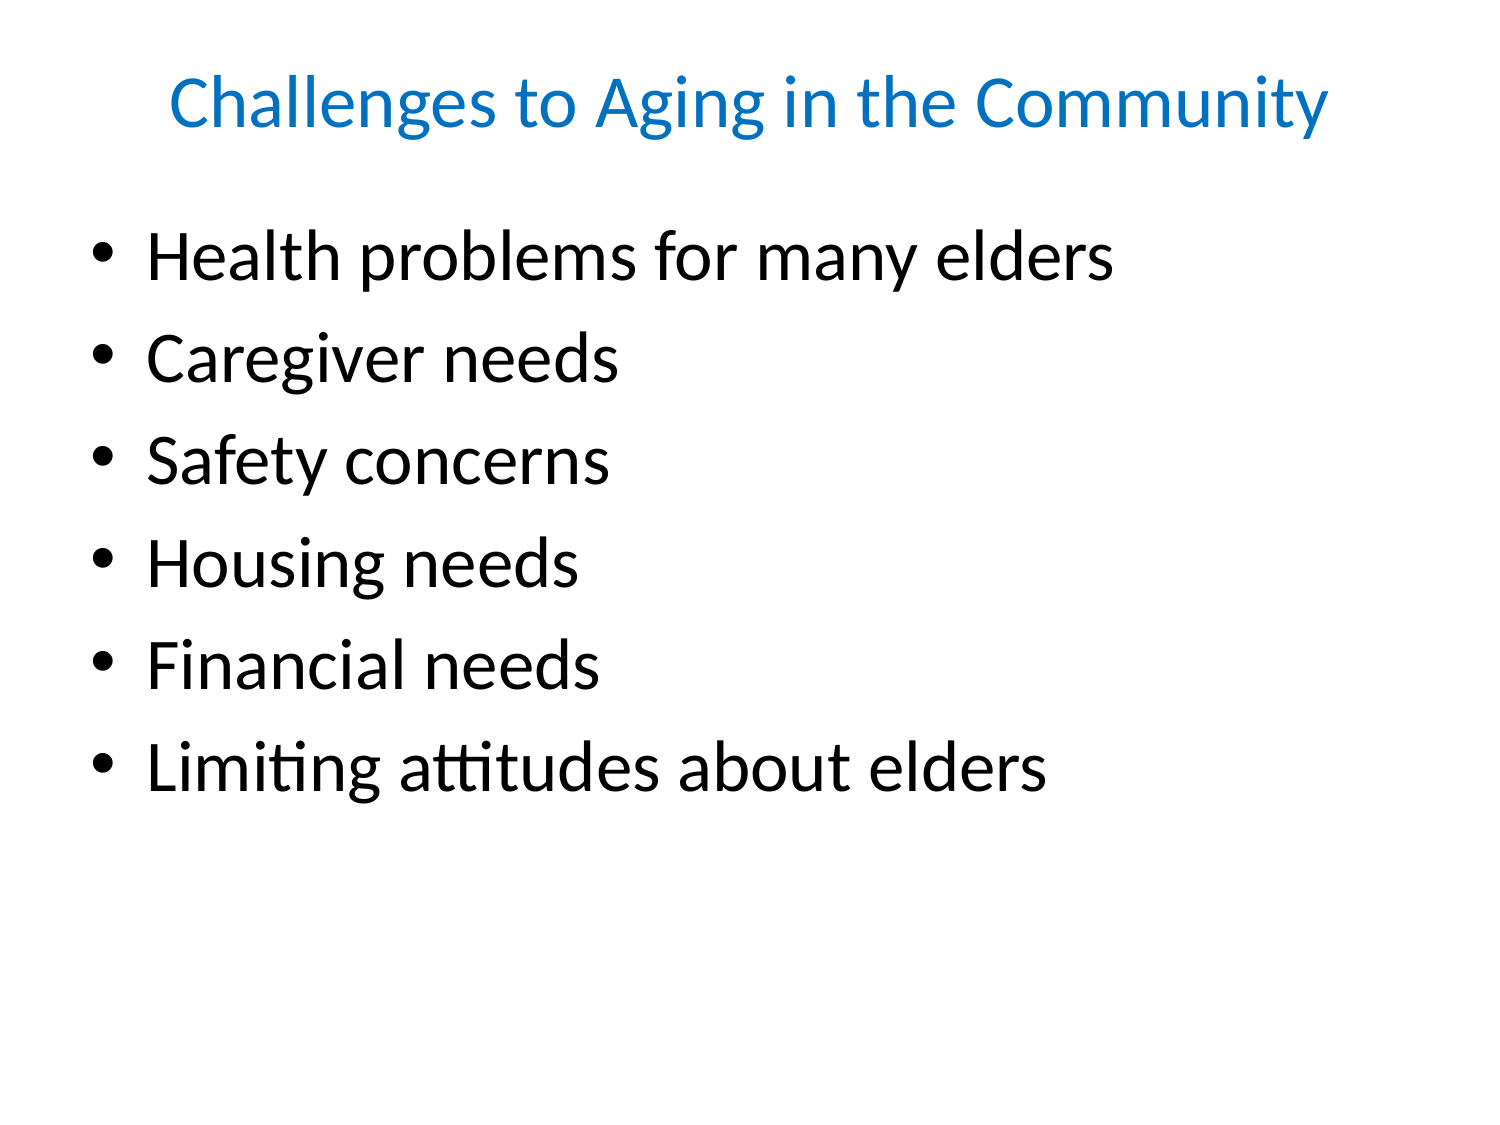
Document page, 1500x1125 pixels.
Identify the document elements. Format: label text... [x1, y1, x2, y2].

list Health problems for many elders Caregiver needs Safety concerns Housing needs Financial needs Limiting attitudes about elders [75, 200, 1425, 1036]
title Challenges to Aging in the Community [75, 45, 1425, 150]
